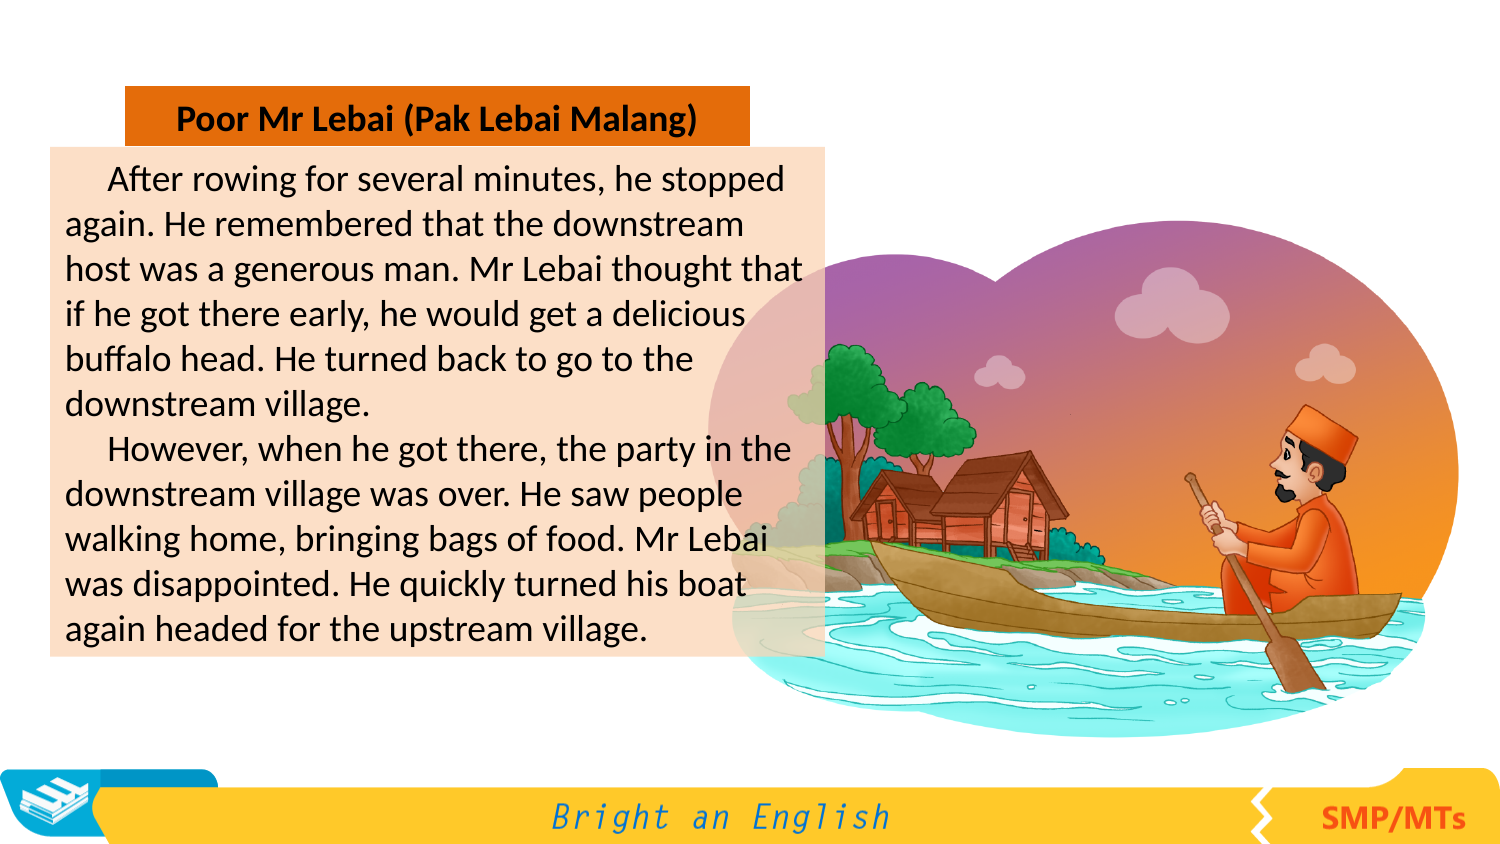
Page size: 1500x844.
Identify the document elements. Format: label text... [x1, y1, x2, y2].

picture [20, 778, 88, 823]
text_box After rowing for several minutes, he stopped again. He remembered that the downstream host was a generous man. Mr Lebai thought that if he got there early, he would get a delicious buffalo head. He turned back to go to the downstream village. However, when he got there, the party in the downstream village was over. He saw people walking home, bringing bags of food. Mr Lebai was disappointed. He quickly turned his boat again headed for the upstream village. [50, 146, 825, 657]
picture [0, 768, 1500, 844]
text_box Poor Mr Lebai (Pak Lebai Malang) [125, 86, 750, 146]
picture [686, 171, 1479, 761]
